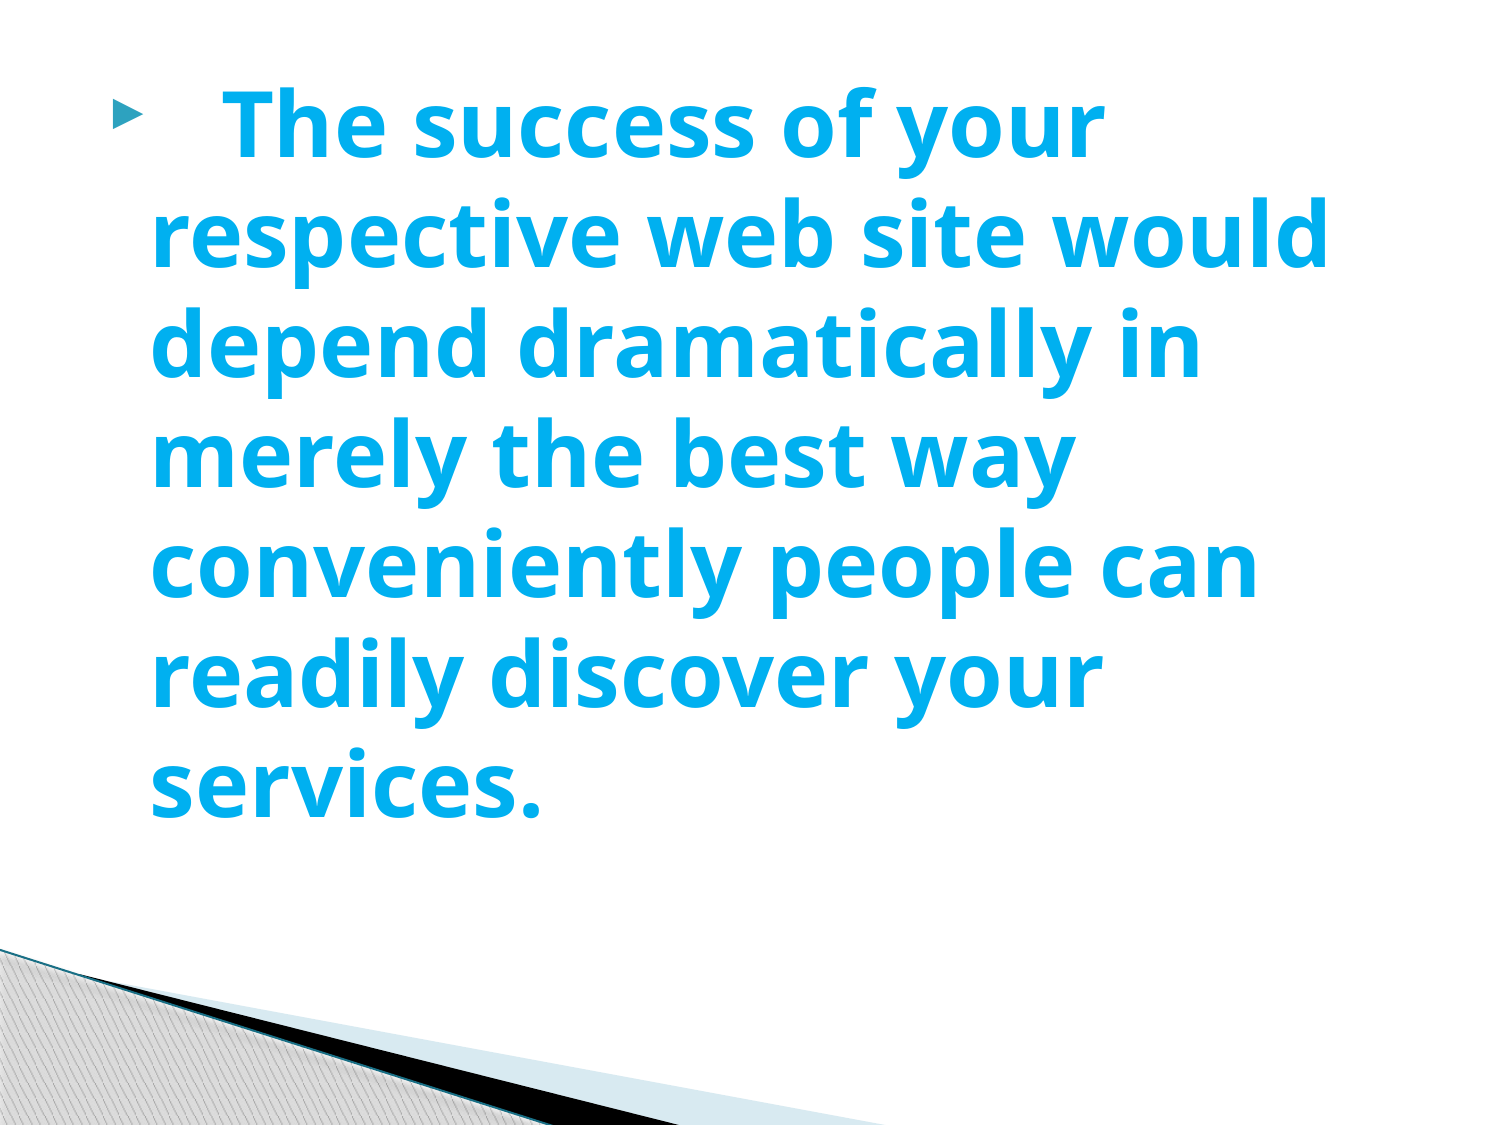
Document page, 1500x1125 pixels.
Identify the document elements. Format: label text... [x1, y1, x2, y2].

list The success of your respective web site would depend dramatically in merely the best way conveniently people can readily discover your services. [75, 58, 1425, 986]
